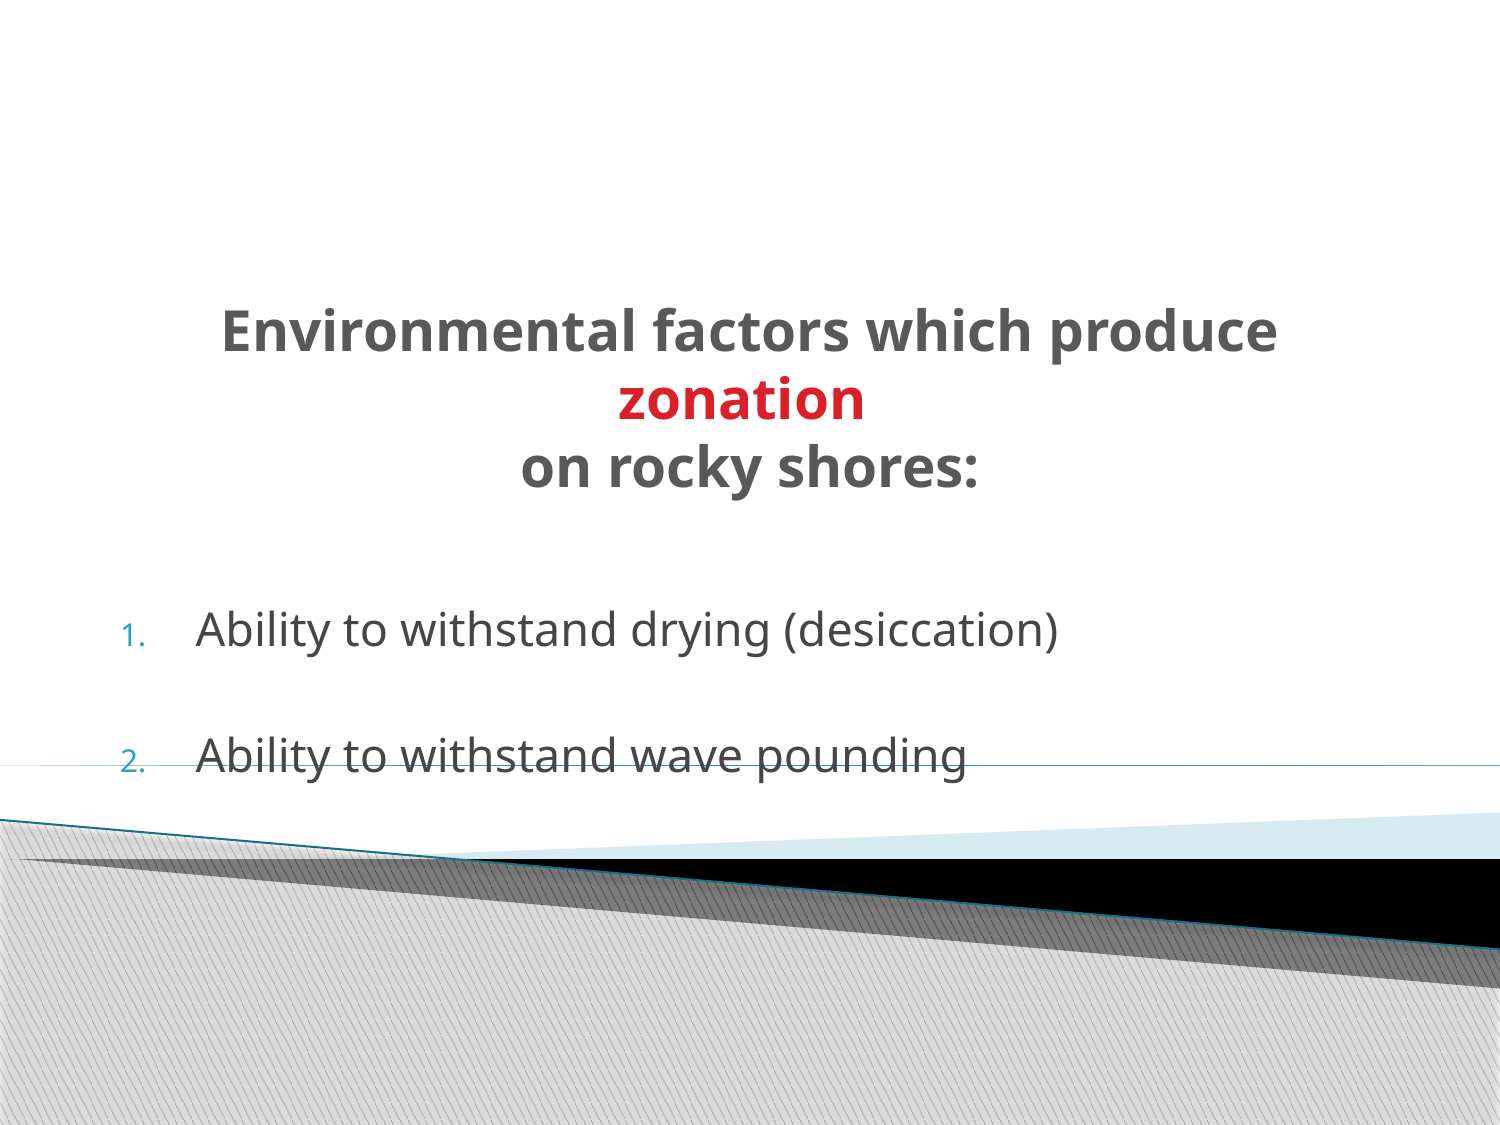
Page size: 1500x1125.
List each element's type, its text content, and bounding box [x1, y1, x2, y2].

picture [5, 859, 1500, 989]
subtitle Ability to withstand drying (desiccation) Ability to withstand wave pounding [112, 592, 1388, 790]
title Environmental factors which produce zonation on rocky shores: [112, 287, 1388, 588]
